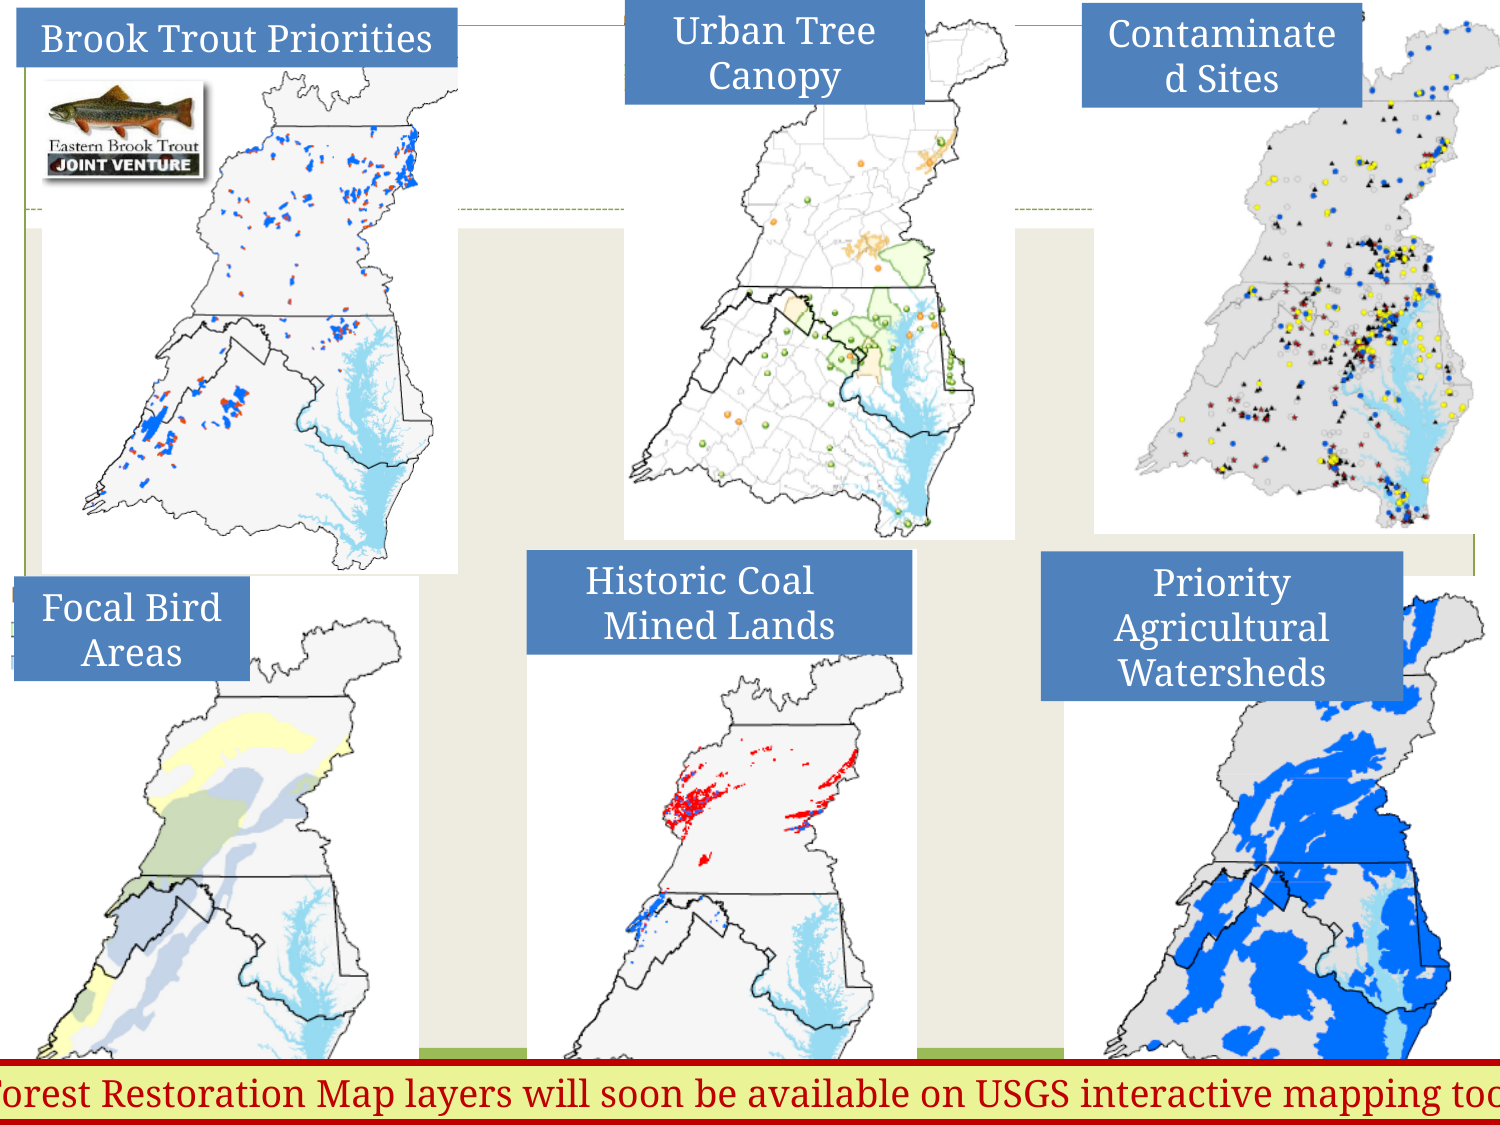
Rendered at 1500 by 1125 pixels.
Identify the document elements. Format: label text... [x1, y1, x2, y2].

picture [3, 576, 419, 1125]
picture [1094, 0, 1500, 535]
text_box Contaminated Sites [1081, 2, 1089, 108]
picture [42, 14, 458, 575]
text_box Forest Restoration Map layers will soon be available on USGS interactive mapping tool [921, 1062, 1057, 1123]
picture [526, 549, 918, 1125]
picture [1064, 576, 1500, 1125]
picture [624, 1, 1015, 540]
text_box Forest Restoration Map layers will soon be available on USGS interactive mapping tool [425, 1062, 519, 1123]
text_box Brook Trout Priorities [16, 7, 458, 68]
text_box Priority Agricultural Watersheds [1040, 551, 1404, 702]
